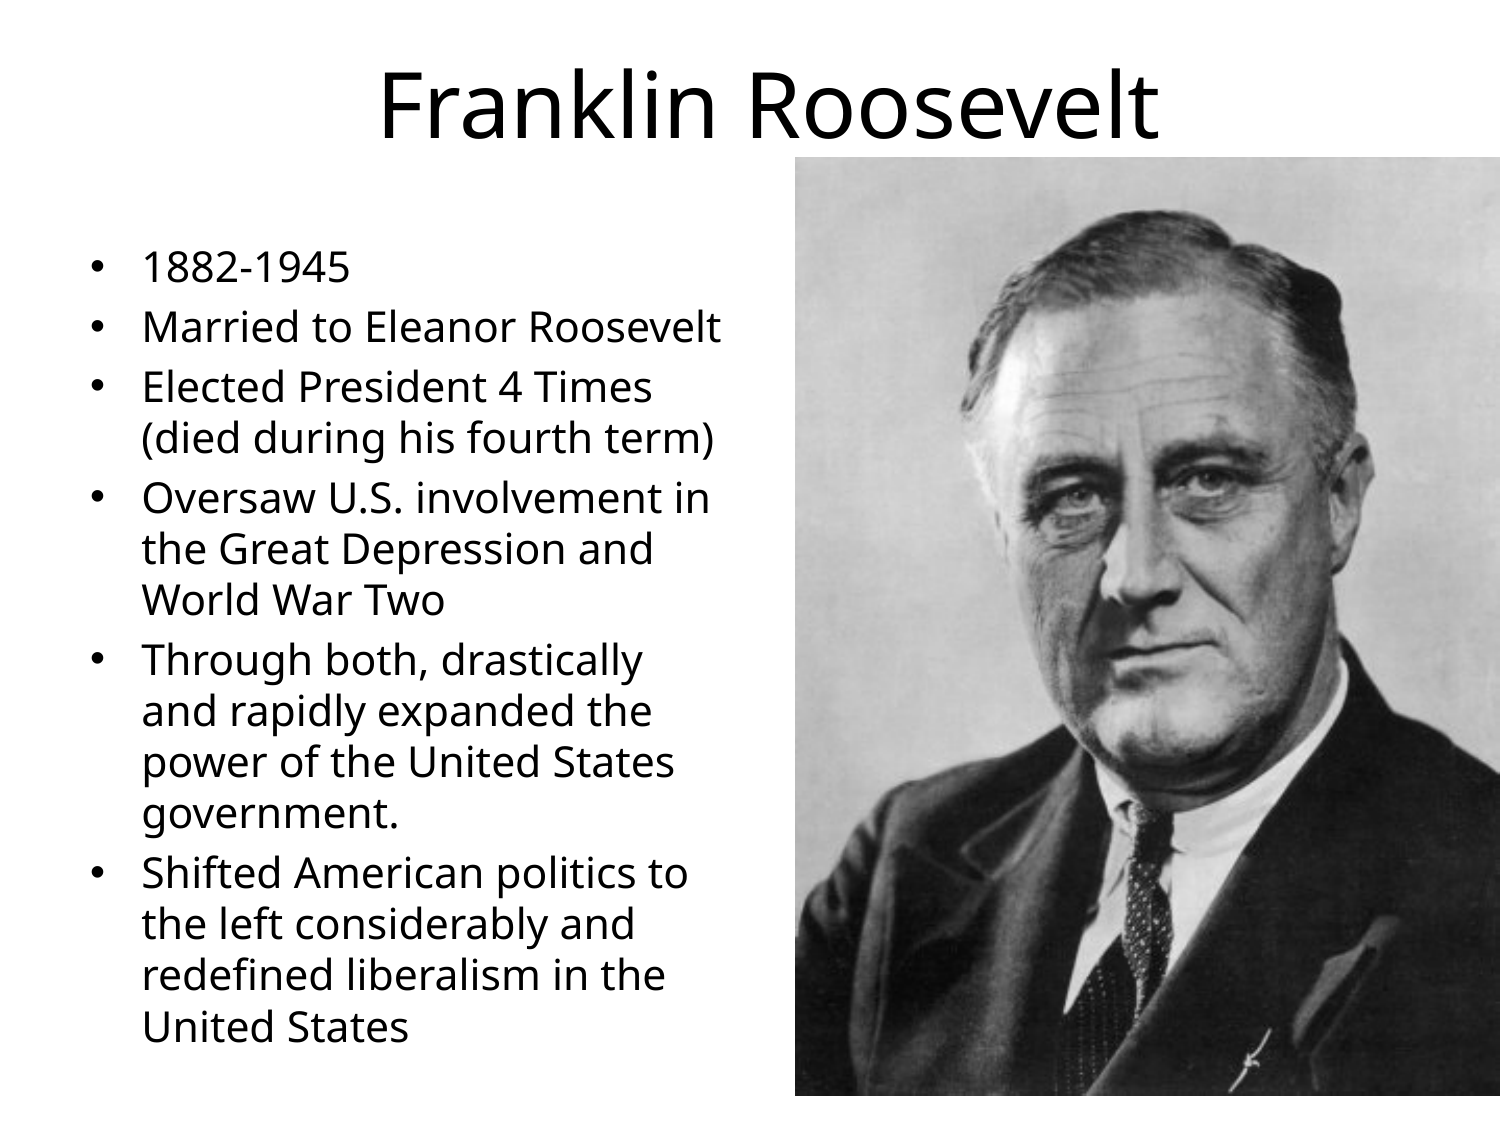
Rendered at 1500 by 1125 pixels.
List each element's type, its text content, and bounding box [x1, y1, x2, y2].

title Franklin Roosevelt [93, 7, 1444, 196]
picture [795, 157, 1500, 1096]
list 1882-1945 Married to Eleanor Roosevelt Elected President 4 Times (died during his fourth term) Oversaw U.S. involvement in the Great Depression and World War Two Through both, drastically and rapidly expanded the power of the United States government. Shifted American politics to the left considerably and redefined liberalism in the United States [75, 232, 741, 1096]
